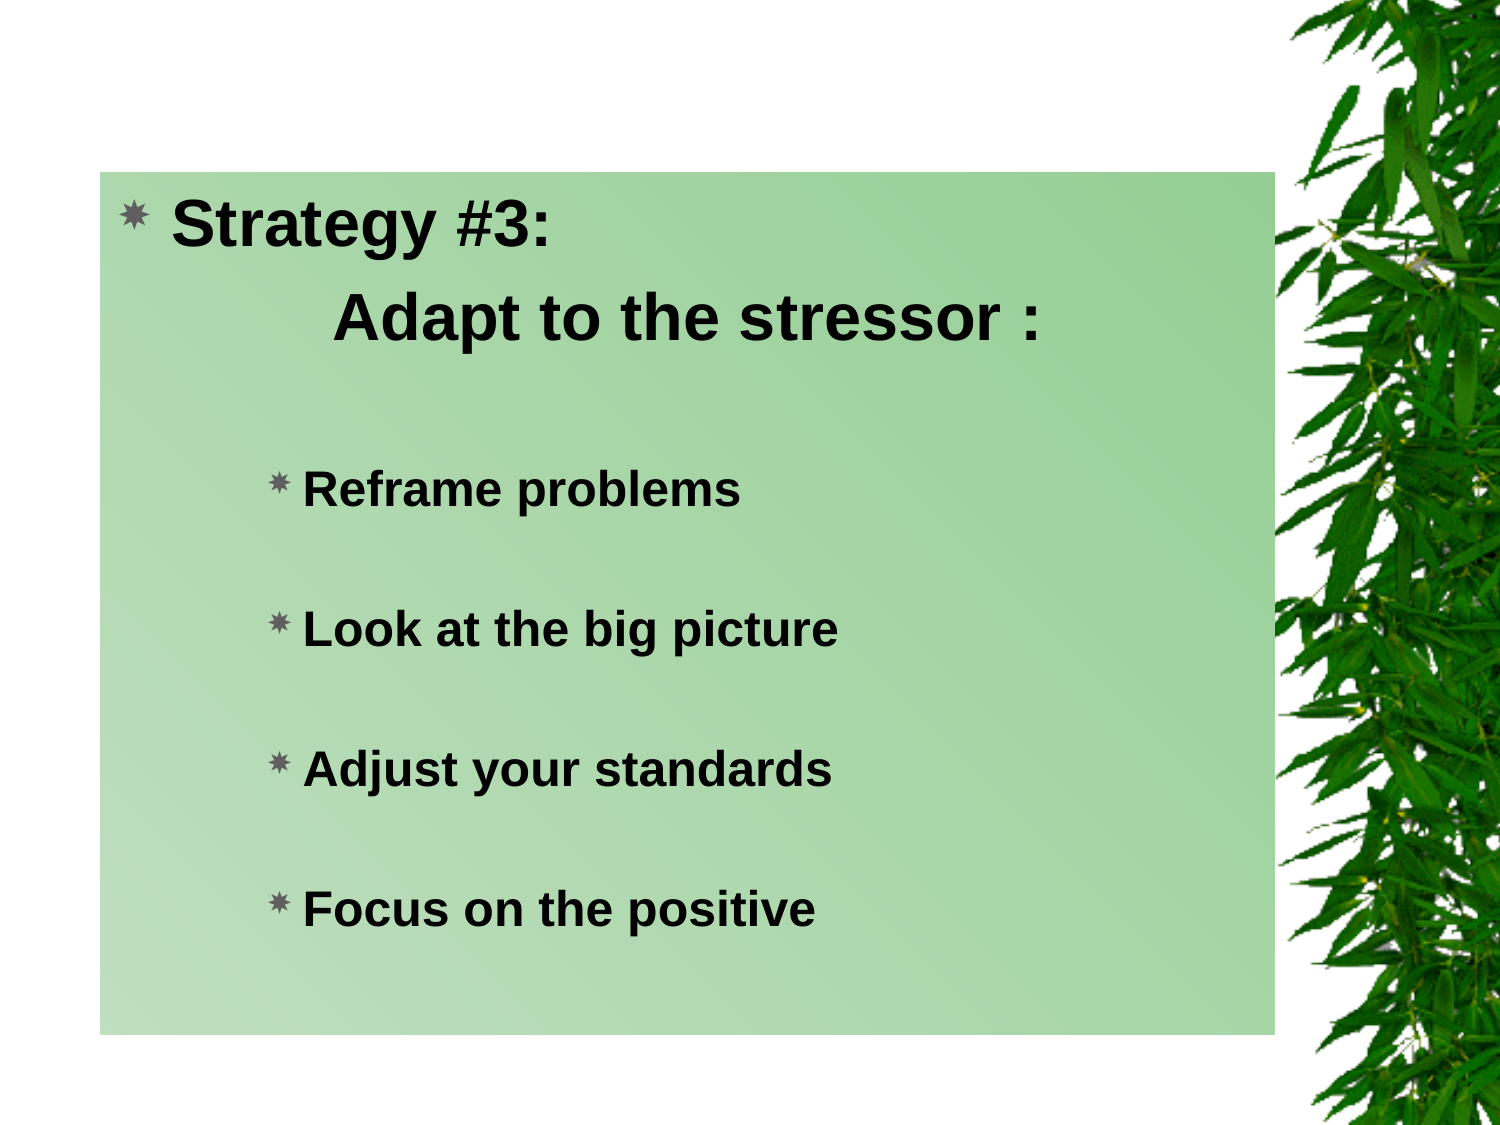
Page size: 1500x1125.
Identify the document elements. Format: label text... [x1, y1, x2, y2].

picture [1206, 0, 1500, 1125]
list Strategy #3: Adapt to the stressor : Reframe problems Look at the big picture Adjust your standards Focus on the positive [100, 172, 1276, 1036]
